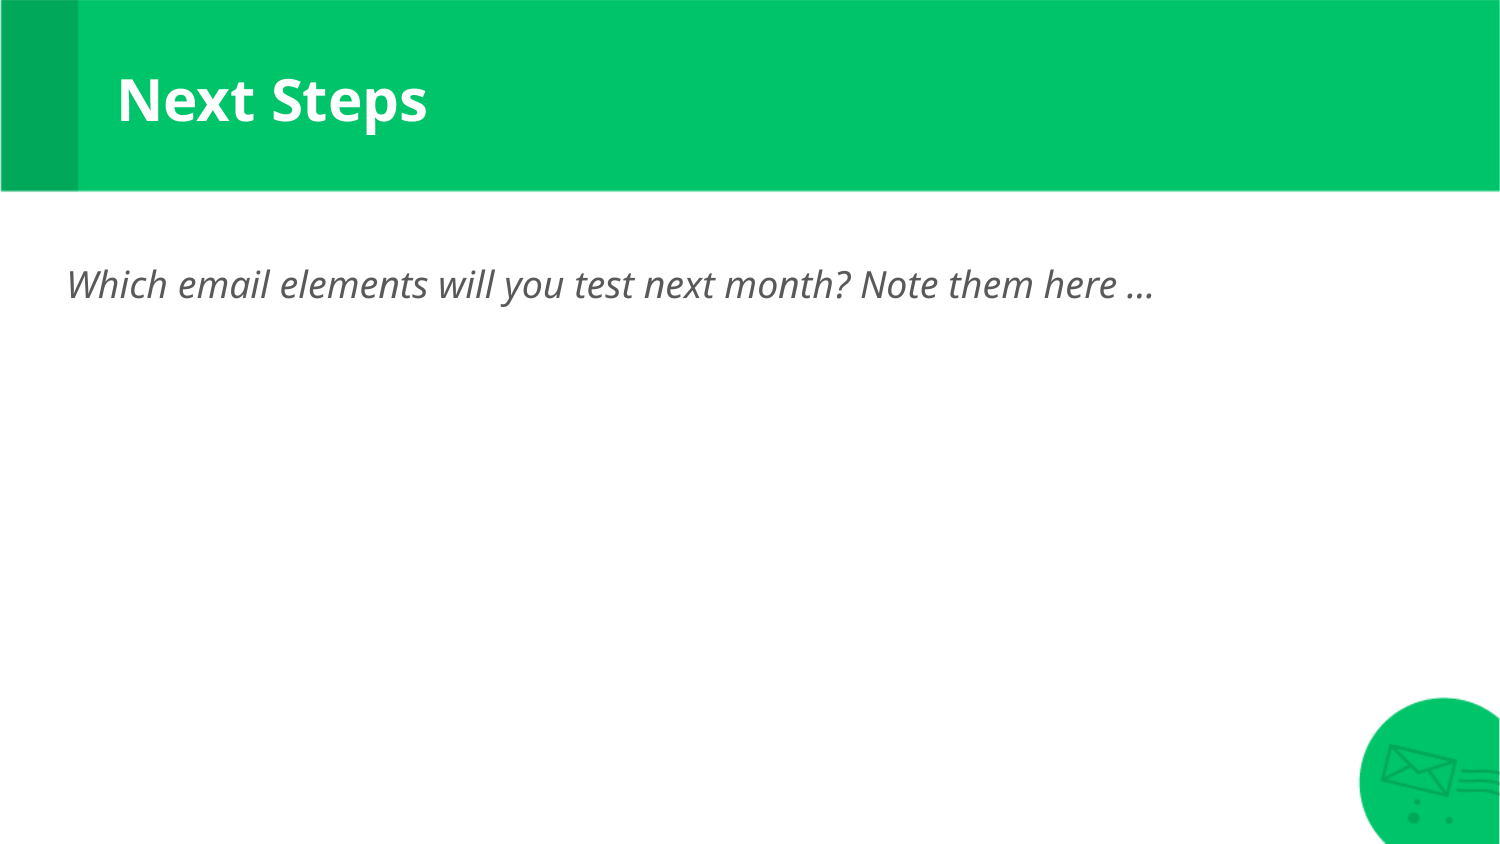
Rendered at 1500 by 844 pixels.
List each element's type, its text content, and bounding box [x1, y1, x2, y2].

title Next Steps [101, 48, 1499, 142]
list Which email elements will you test next month? Note them here ... [51, 239, 1449, 800]
picture [0, 0, 1500, 844]
